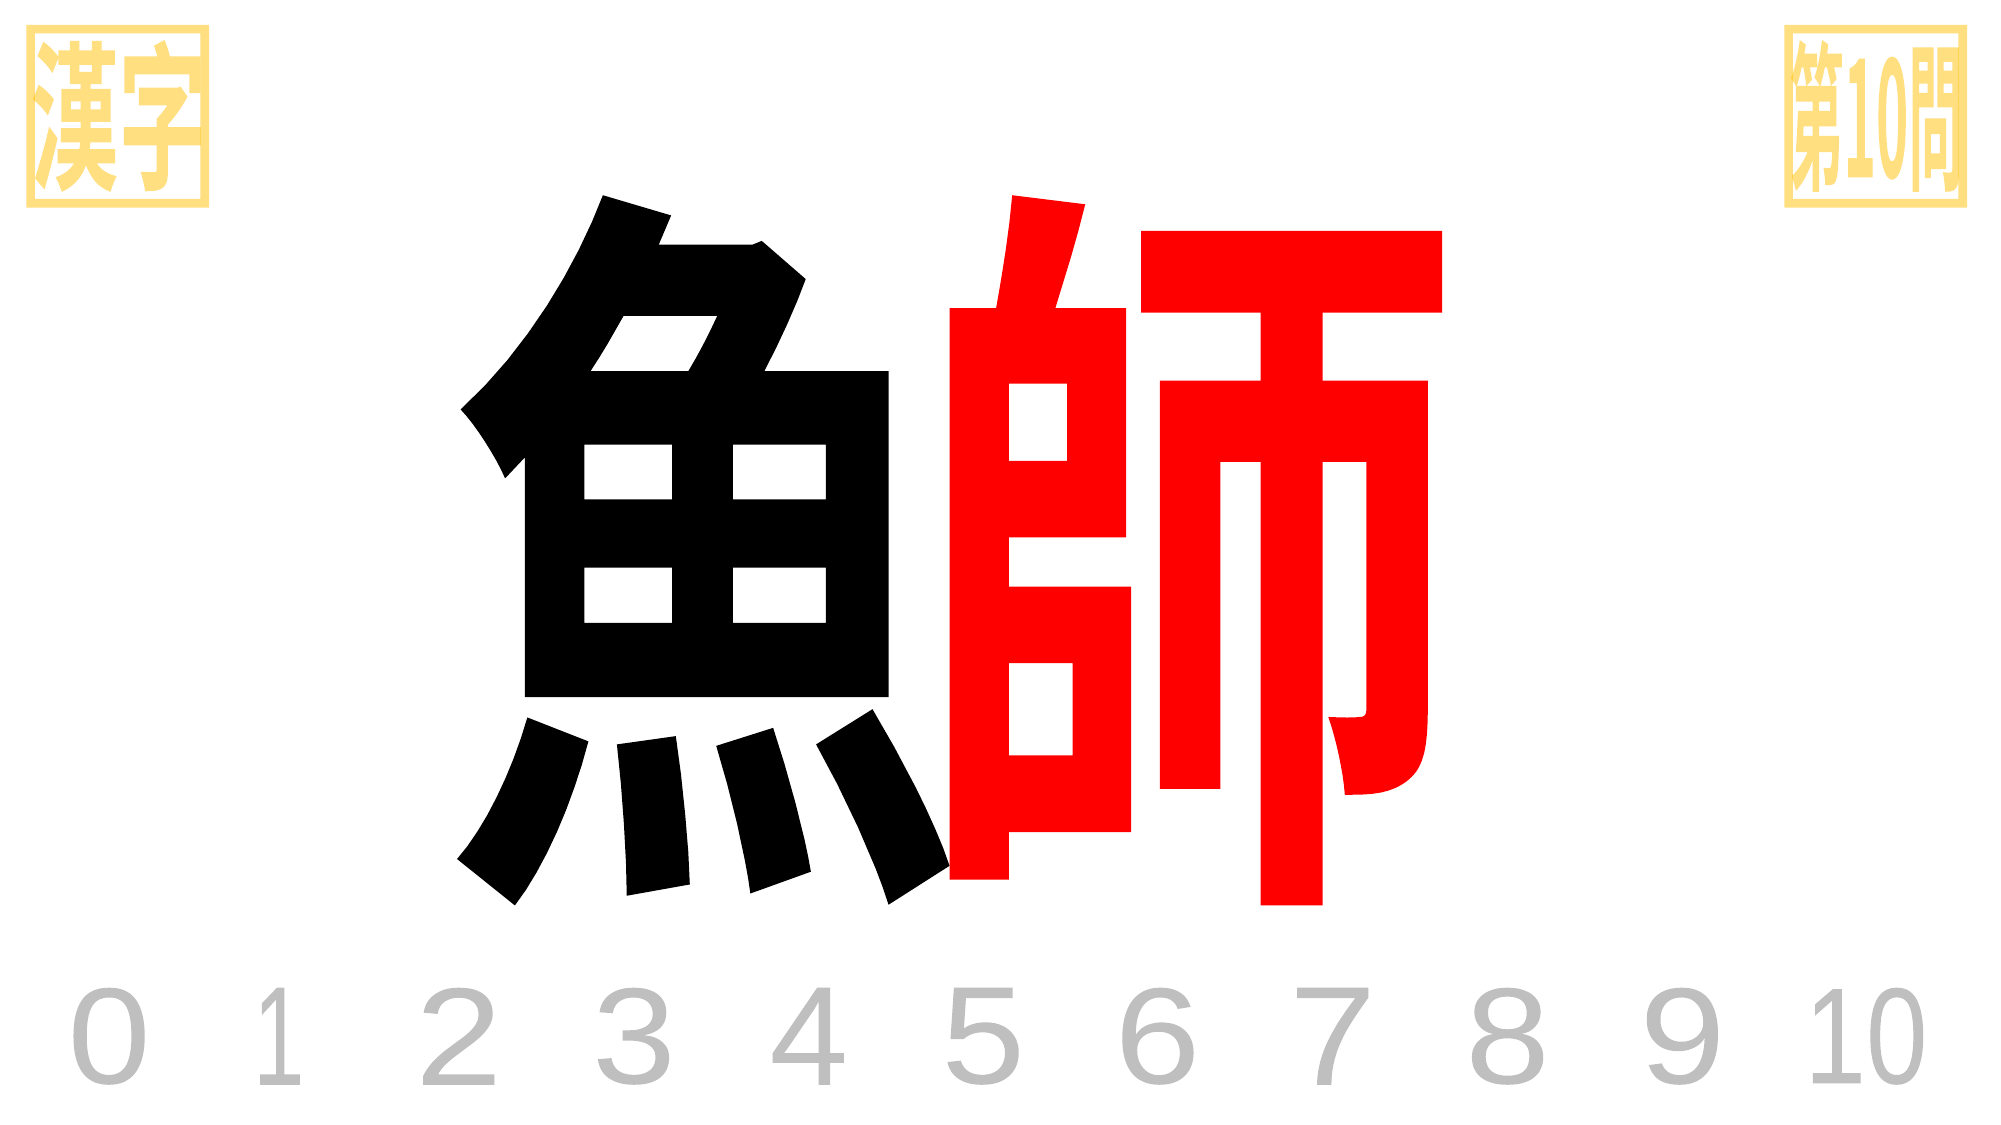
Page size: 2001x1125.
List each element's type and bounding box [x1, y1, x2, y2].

text_box [26, 24, 210, 208]
text_box [1784, 24, 1968, 208]
